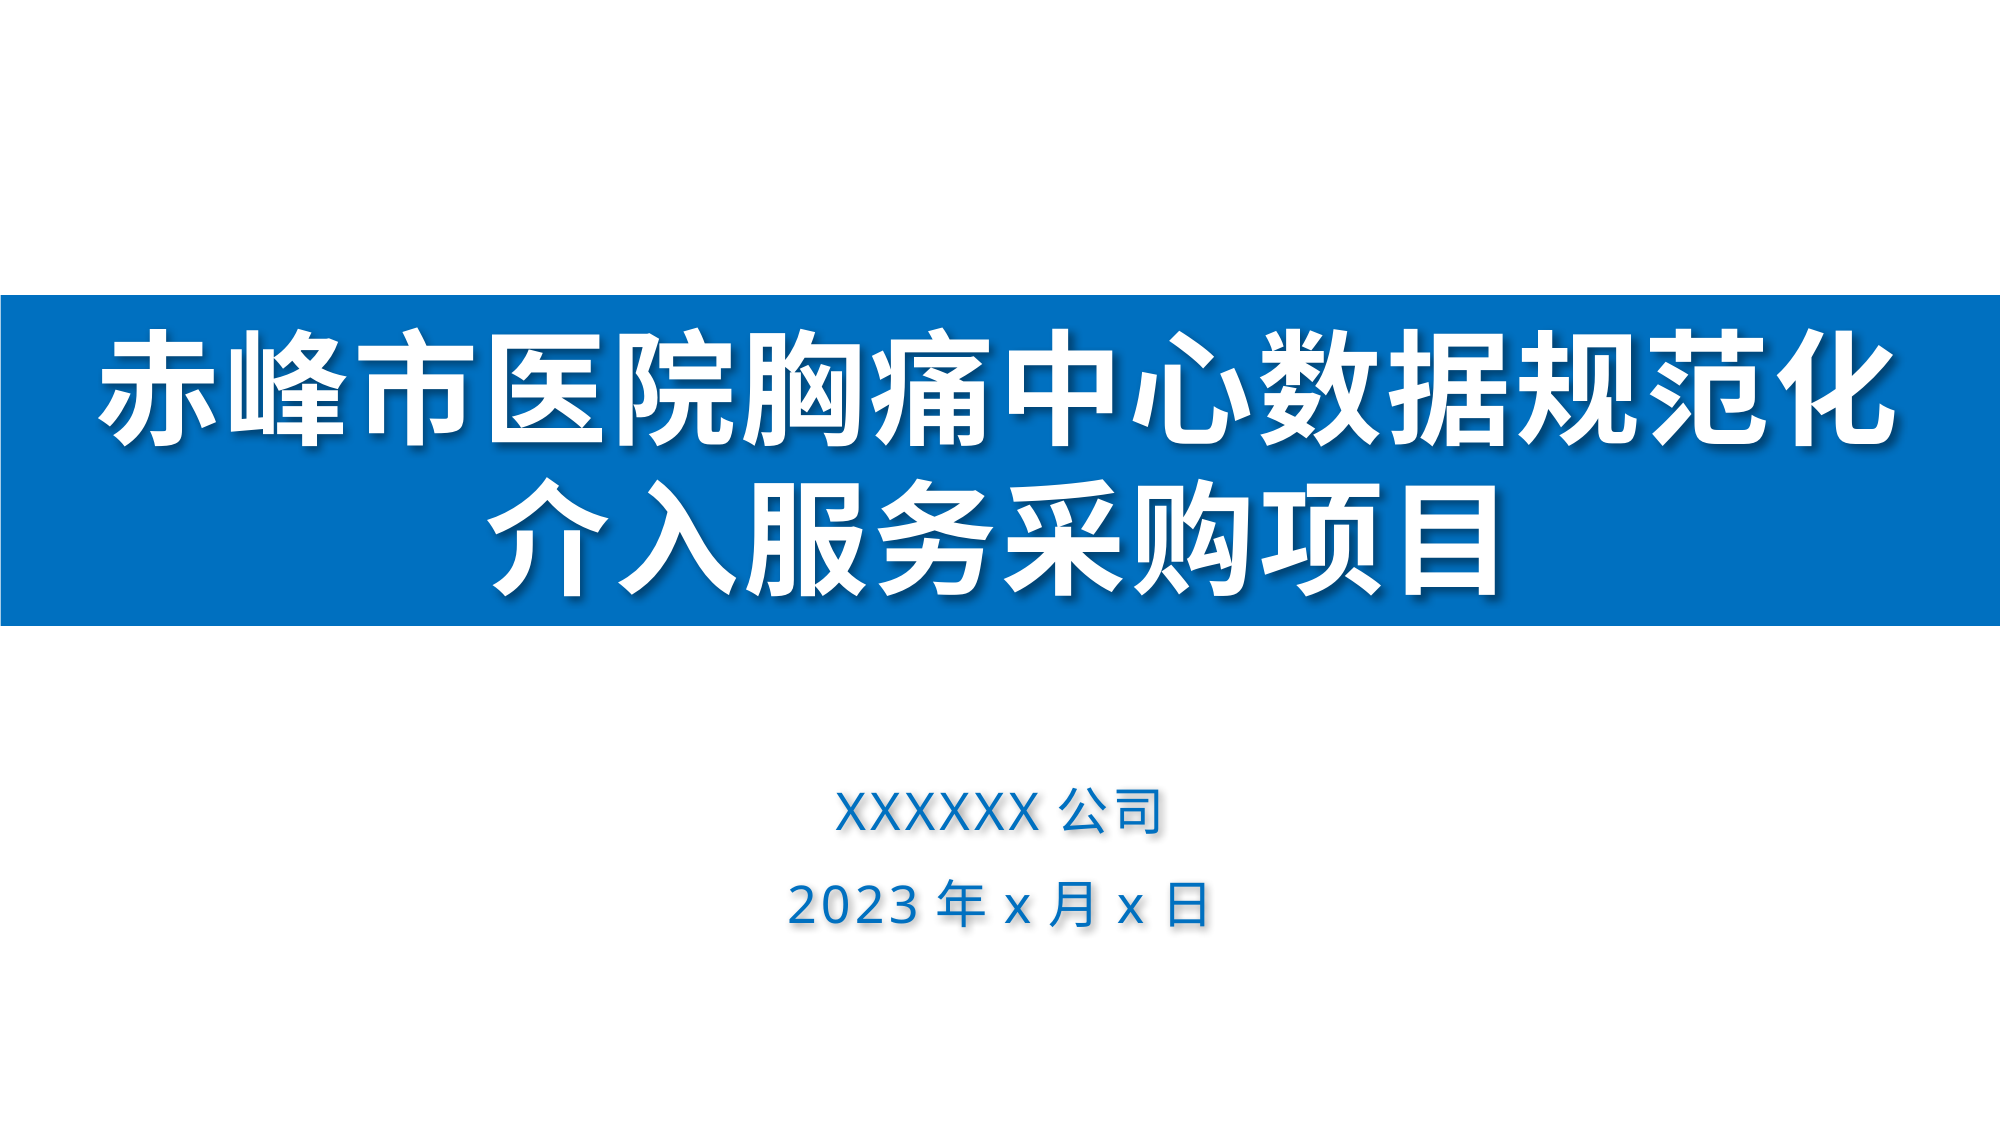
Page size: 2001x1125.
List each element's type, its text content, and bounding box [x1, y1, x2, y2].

text_box [0, 295, 2000, 626]
text_box 赤峰市医院胸痛中心数据规范化介入服务采购项目 [32, 303, 1967, 618]
text_box XXXXXX公司 2023年x月x日 [503, 739, 1496, 942]
